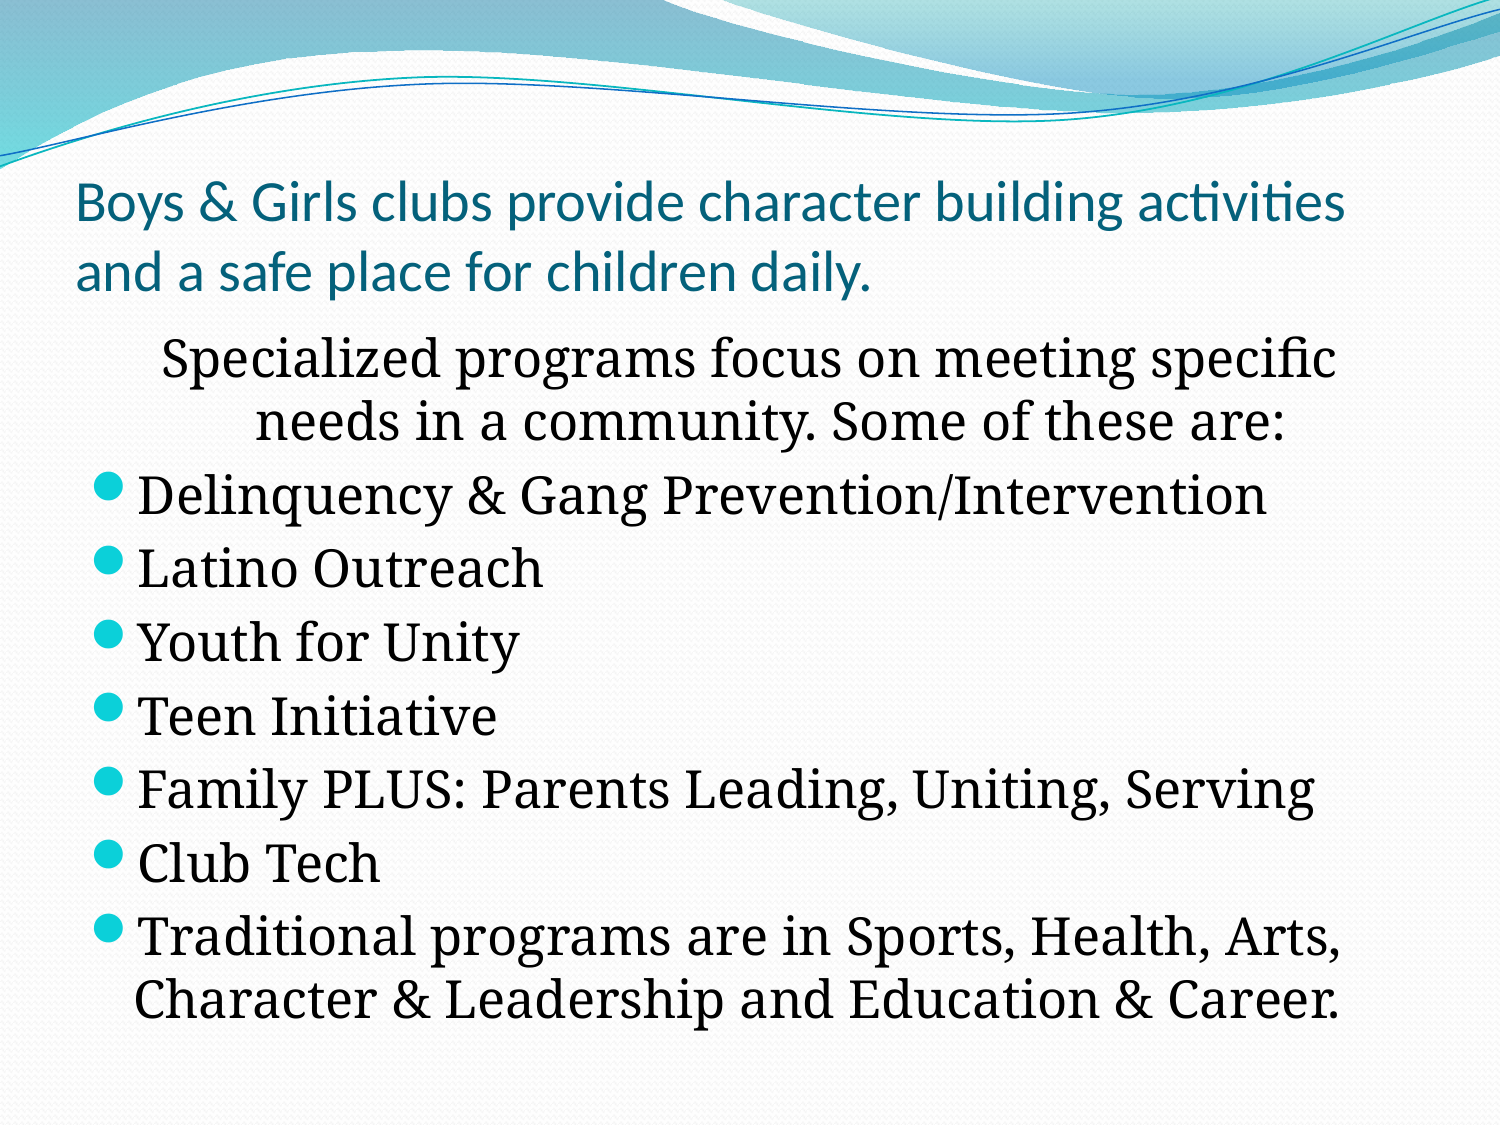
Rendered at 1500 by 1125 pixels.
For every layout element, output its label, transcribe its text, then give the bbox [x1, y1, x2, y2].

list Specialized programs focus on meeting specific needs in a community. Some of these are: Delinquency & Gang Prevention/Intervention Latino Outreach Youth for Unity Teen Initiative Family PLUS: Parents Leading, Uniting, Serving Club Tech Traditional programs are in Sports, Health, Arts, Character & Leadership and Education & Career. [75, 317, 1425, 1038]
title Boys & Girls clubs provide character building activities and a safe place for children daily. [75, 115, 1425, 303]
